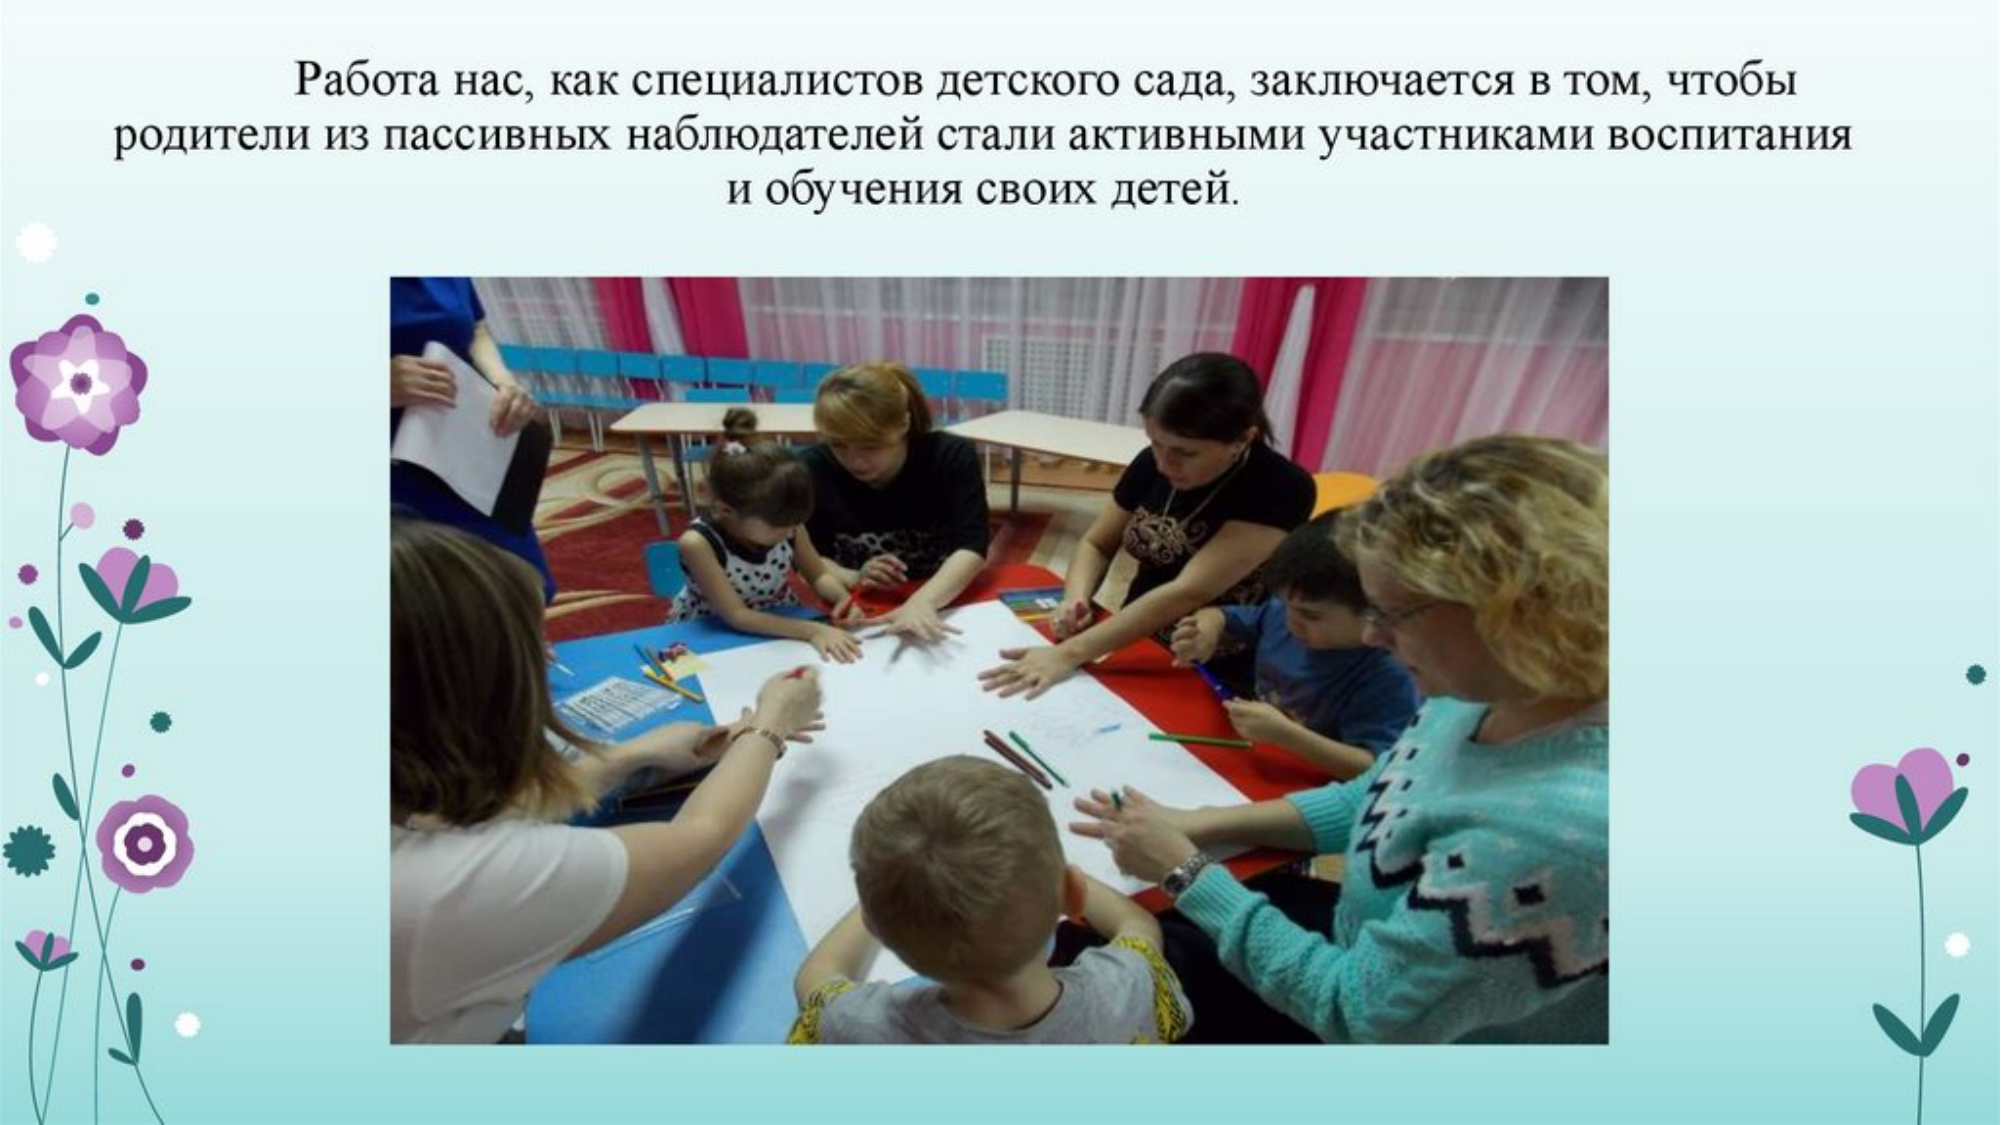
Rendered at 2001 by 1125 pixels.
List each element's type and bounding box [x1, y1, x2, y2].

list [0, 0, 2000, 1125]
